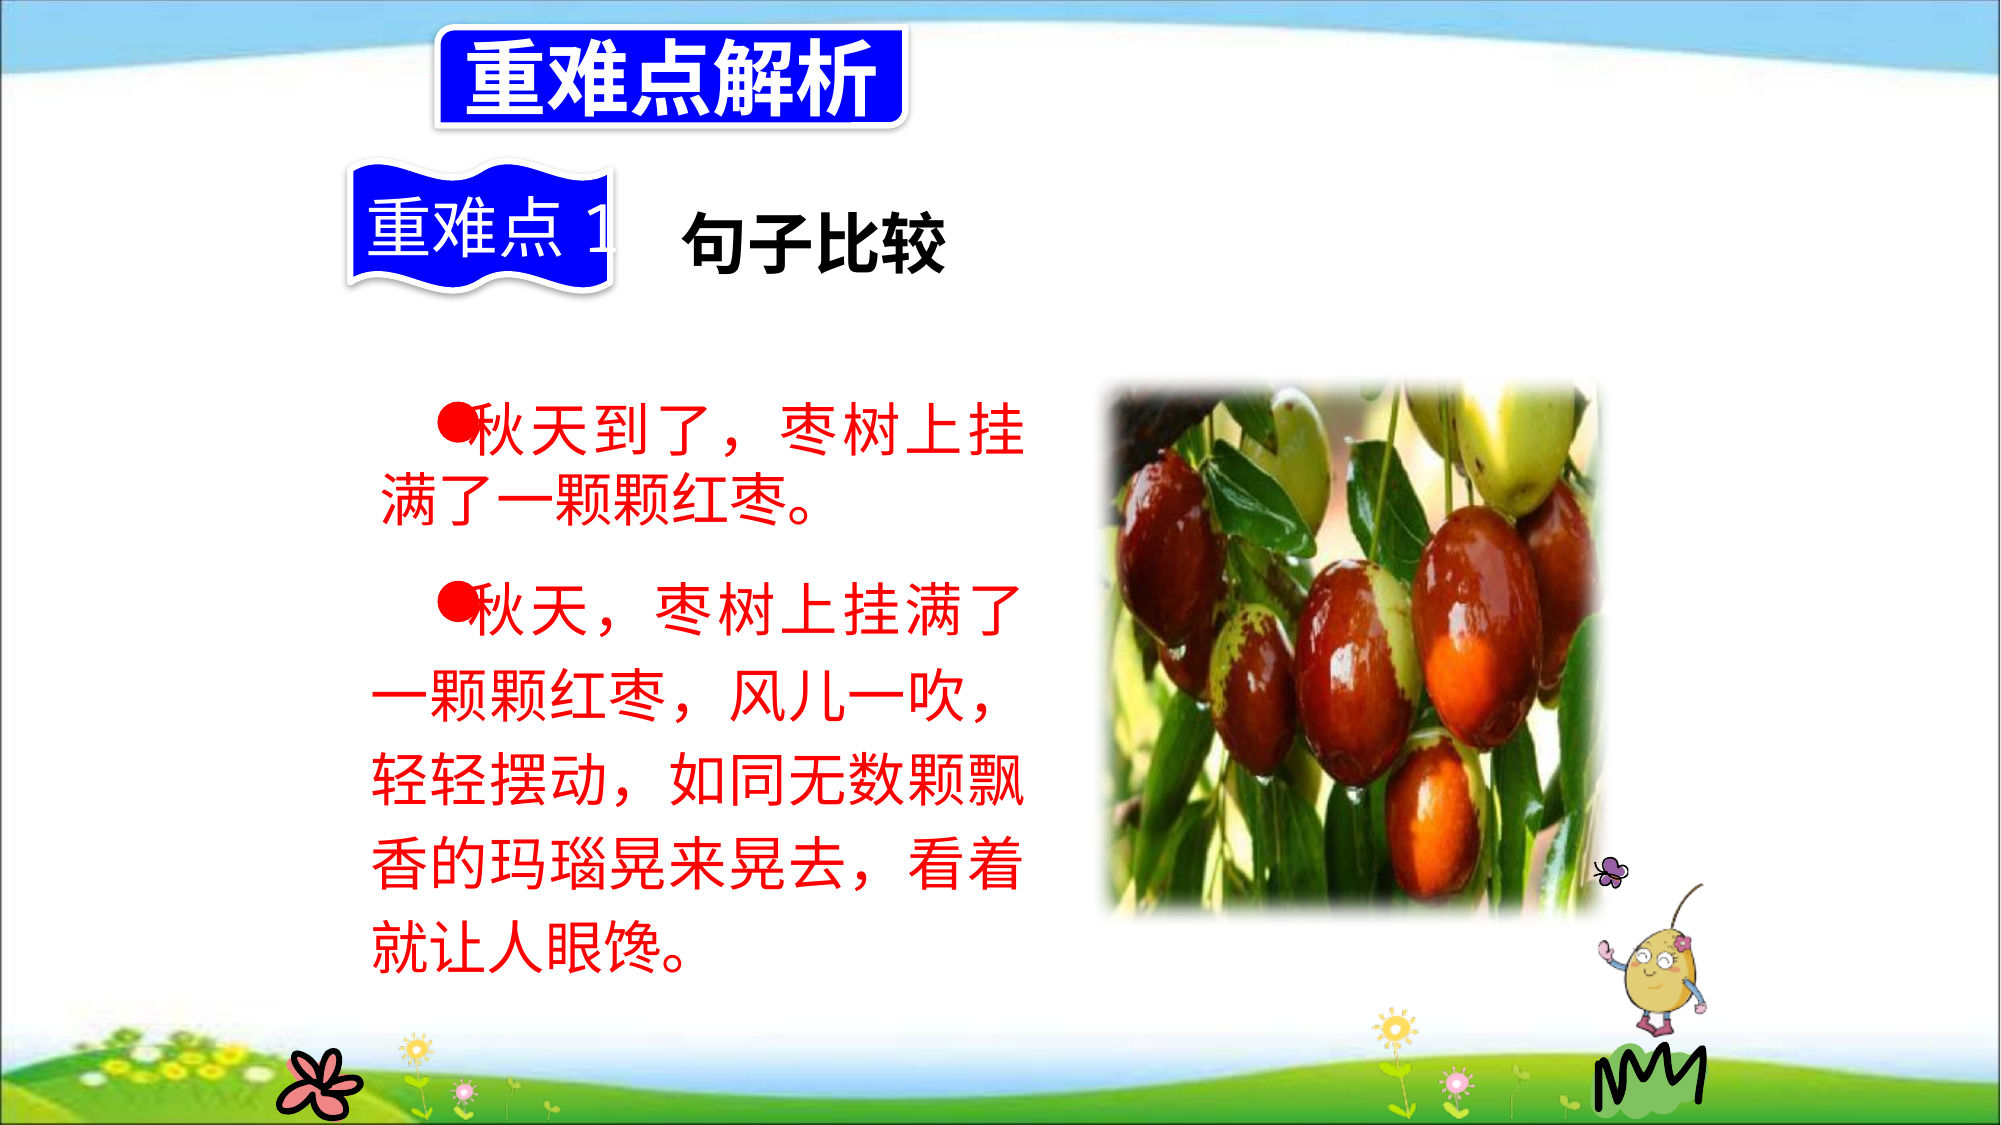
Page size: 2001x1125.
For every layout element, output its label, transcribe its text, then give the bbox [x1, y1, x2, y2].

text_box 重难点1 [347, 158, 614, 294]
text_box 重难点解析 [434, 24, 909, 129]
text_box 句子比较 [665, 194, 1025, 290]
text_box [364, 385, 1041, 540]
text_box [355, 541, 1041, 993]
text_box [1589, 856, 1710, 1041]
picture [0, 0, 2001, 1125]
